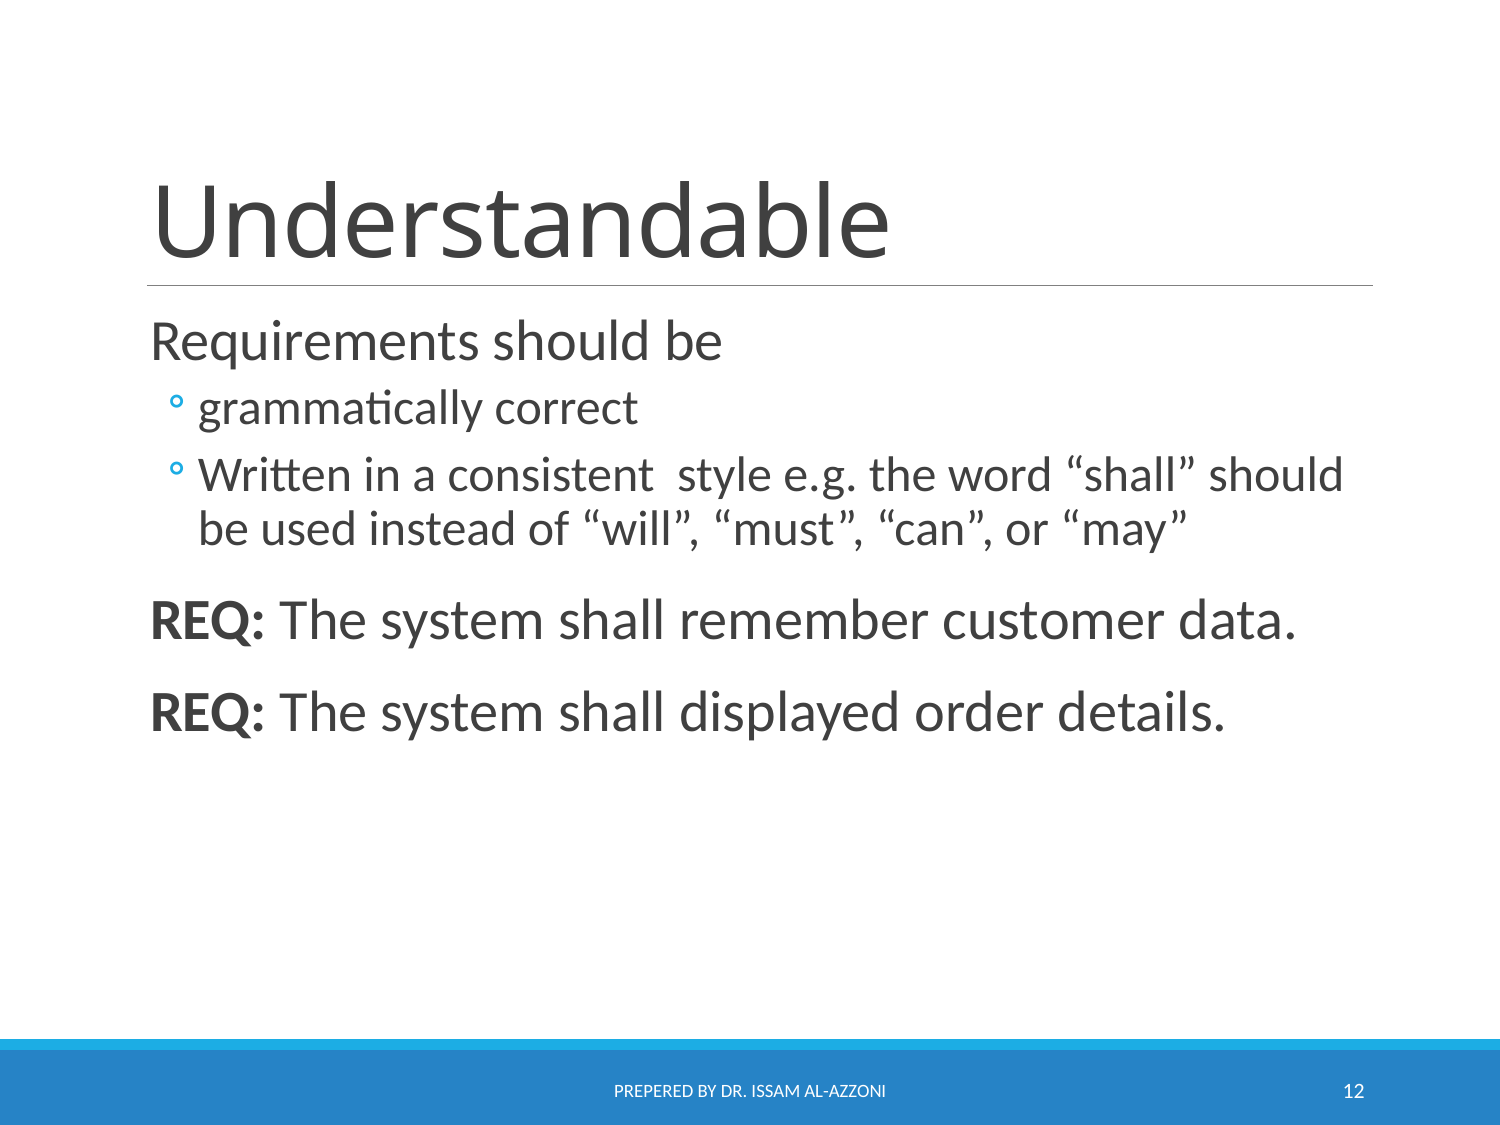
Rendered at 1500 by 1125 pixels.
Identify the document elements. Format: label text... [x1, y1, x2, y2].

title Understandable [135, 47, 1373, 285]
slide_number 12 [1218, 1059, 1380, 1120]
list Requirements should be grammatically correct Written in a consistent style e.g. the word “shall” should be used instead of “will”, “must”, “can”, or “may” REQ: The system shall remember customer data. REQ: The system shall displayed order details. [135, 302, 1373, 963]
footer Prepered by Dr. Issam Al-Azzoni [453, 1059, 1047, 1120]
